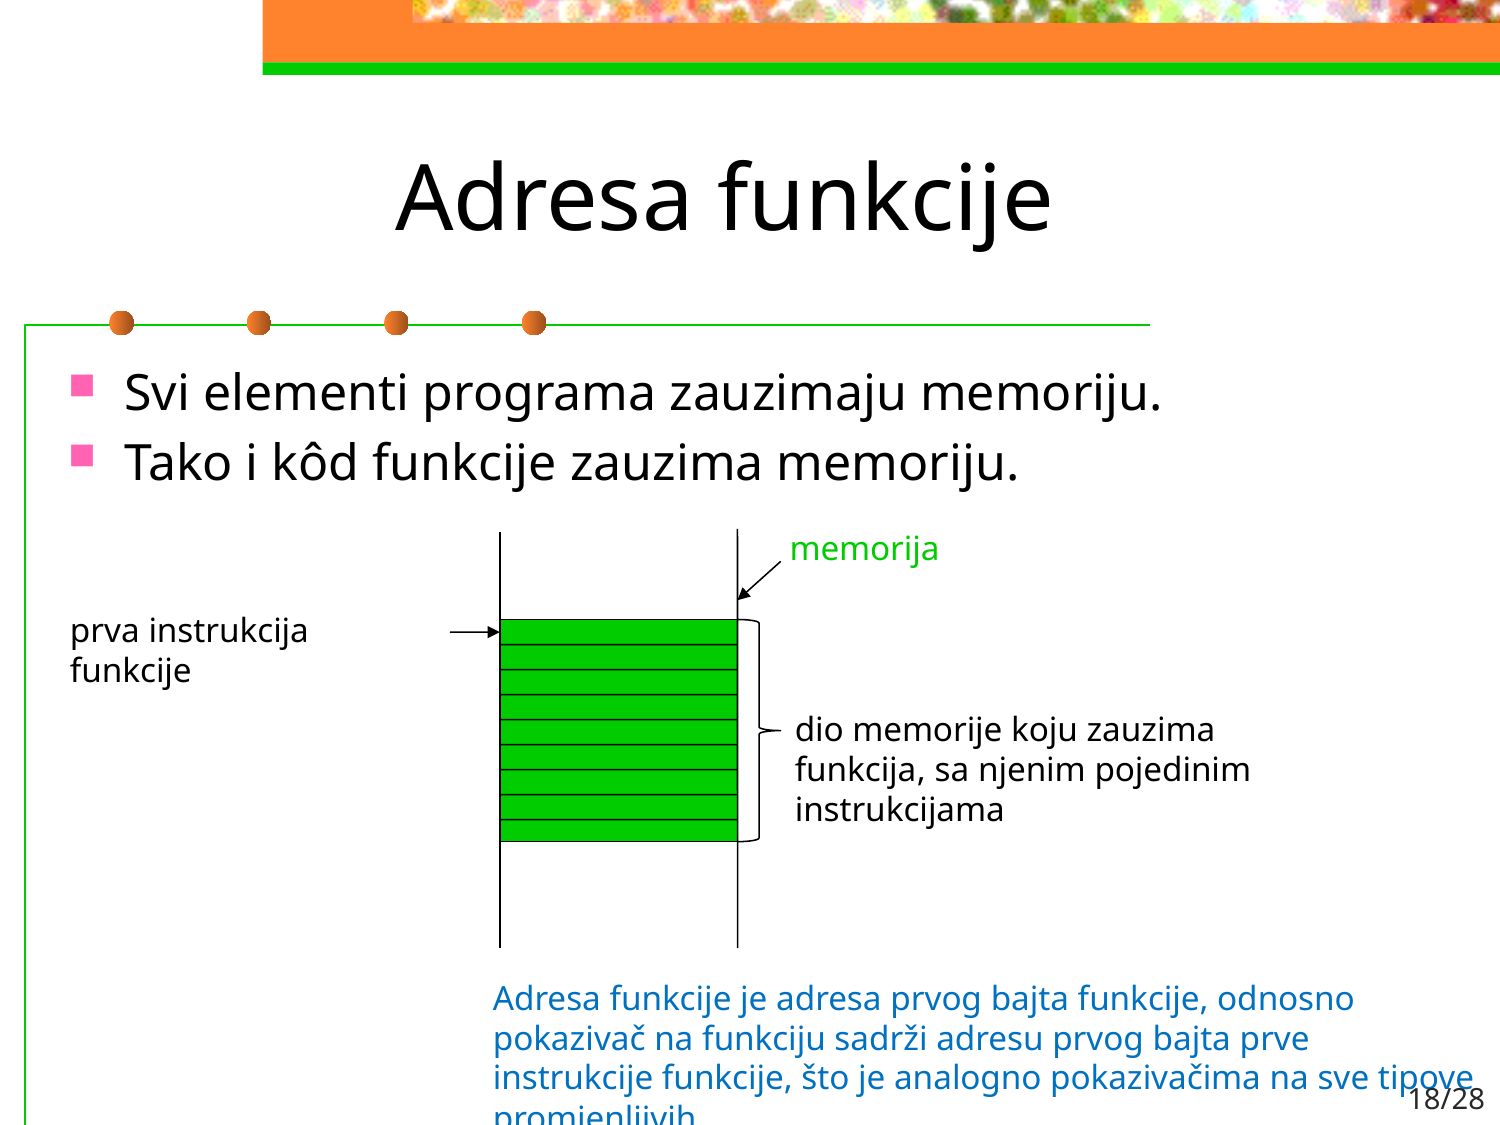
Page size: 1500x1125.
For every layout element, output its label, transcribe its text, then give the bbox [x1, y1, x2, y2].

text_box [500, 645, 737, 669]
title Adresa funkcije [87, 99, 1363, 288]
text_box [500, 720, 737, 744]
picture [412, 0, 1500, 23]
text_box dio memorije koju zauzima funkcija, sa njenim pojedinim instrukcijama [780, 700, 1363, 835]
text_box [500, 820, 737, 842]
text_box [449, 625, 500, 639]
text_box Adresa funkcije je adresa prvog bajta funkcije, odnosno pokazivač na funkciju sadrži adresu prvog bajta prve instrukcije funkcije, što je analogno pokazivačima na sve tipove promjenljivih. [478, 969, 1495, 1125]
text_box 18/28 [1374, 1072, 1500, 1123]
text_box memorija [774, 519, 1000, 575]
text_box [500, 619, 737, 644]
text_box [737, 619, 781, 842]
text_box [500, 795, 737, 819]
text_box [500, 670, 737, 694]
text_box [500, 770, 737, 794]
text_box [500, 745, 737, 769]
text_box prva instrukcija funkcije [55, 602, 443, 697]
list Svi elementi programa zauzimaju memoriju. Tako i kôd funkcije zauzima memoriju. [53, 352, 1329, 516]
text_box [738, 561, 781, 601]
text_box [500, 695, 737, 719]
